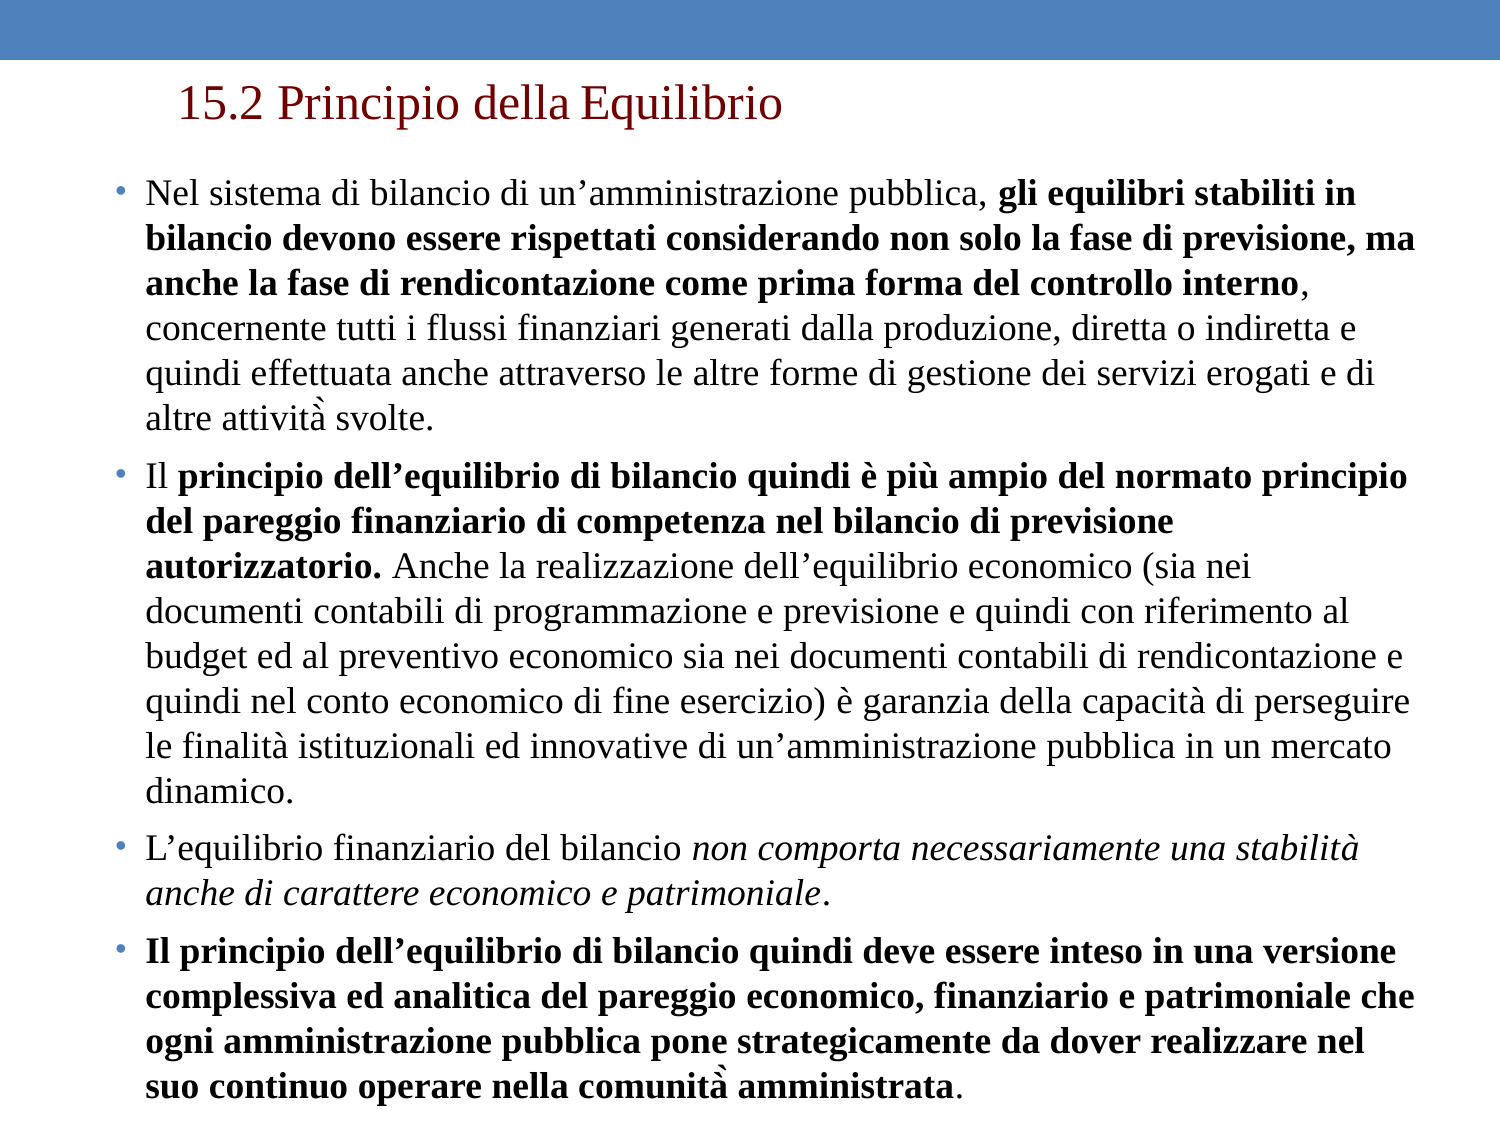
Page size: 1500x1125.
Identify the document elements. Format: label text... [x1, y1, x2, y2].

text_box 15.2 Principio della Equilibrio [162, 62, 1308, 258]
list Nel sistema di bilancio di un’amministrazione pubblica, gli equilibri stabiliti in bilancio devono essere rispettati considerando non solo la fase di previsione, ma anche la fase di rendicontazione come prima forma del controllo interno, concernente tutti i flussi finanziari generati dalla produzione, diretta o indiretta e quindi effettuata anche attraverso le altre forme di gestione dei servizi erogati e di altre attività̀ svolte. Il principio dell’equilibrio di bilancio quindi è più ampio del normato principio del pareggio finanziario di competenza nel bilancio di previsione autorizzatorio. Anche la realizzazione dell’equilibrio economico (sia nei documenti contabili di programmazione e previsione e quindi con riferimento al budget ed al preventivo economico sia nei documenti contabili di rendicontazione e quindi nel conto economico di fine esercizio) è garanzia della capacità di perseguire le finalità istituzionali ed innovative di un’amministrazione pubblica in un mercato dinamico. L’equilibrio finanziario del bilancio non comporta necessariamente una stabilità anche di carattere economico e patrimoniale. Il principio dell’equilibrio di bilancio quindi deve essere inteso in una versione complessiva ed analitica del pareggio economico, finanziario e patrimoniale che ogni amministrazione pubblica pone strategicamente da dover realizzare nel suo continuo operare nella comunità̀ amministrata. [100, 160, 1436, 705]
